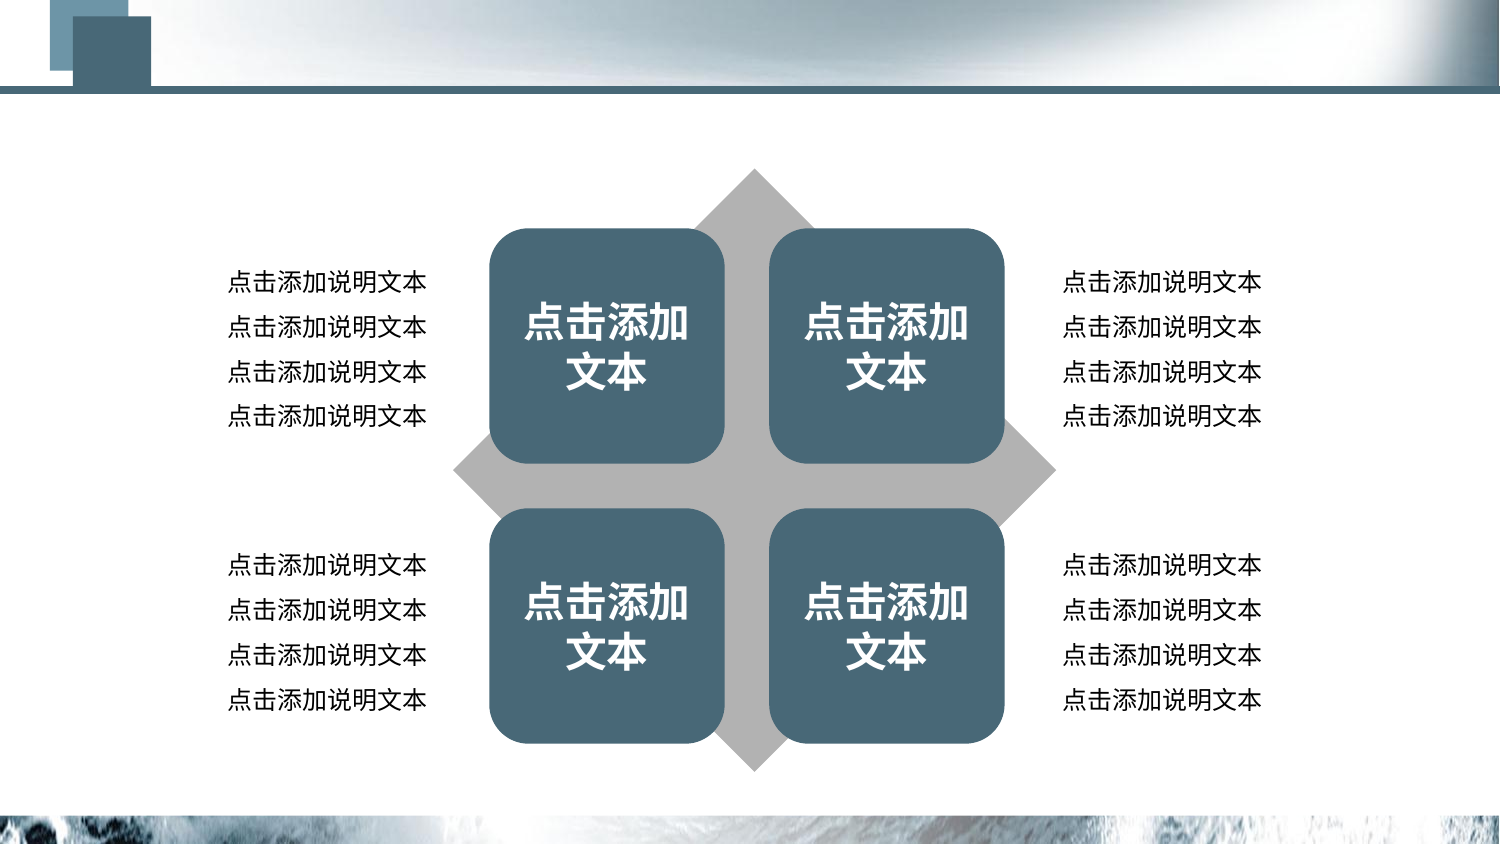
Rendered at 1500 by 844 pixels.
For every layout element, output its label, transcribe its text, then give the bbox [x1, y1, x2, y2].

picture [0, 0, 1500, 94]
picture [0, 816, 1500, 844]
text_box 点击添加 文本 [487, 226, 727, 466]
text_box 点击添加 文本 [487, 506, 727, 746]
text_box 点击添加 文本 [767, 226, 1007, 466]
text_box 点击添加说明文本 点击添加说明文本 点击添加说明文本 点击添加说明文本 [1047, 527, 1278, 722]
text_box [450, 166, 1059, 774]
text_box 点击添加说明文本 点击添加说明文本 点击添加说明文本 点击添加说明文本 [212, 527, 443, 722]
text_box 点击添加说明文本 点击添加说明文本 点击添加说明文本 点击添加说明文本 [212, 243, 443, 439]
text_box 点击添加 文本 [767, 506, 1007, 746]
text_box 点击添加说明文本 点击添加说明文本 点击添加说明文本 点击添加说明文本 [1047, 243, 1278, 439]
